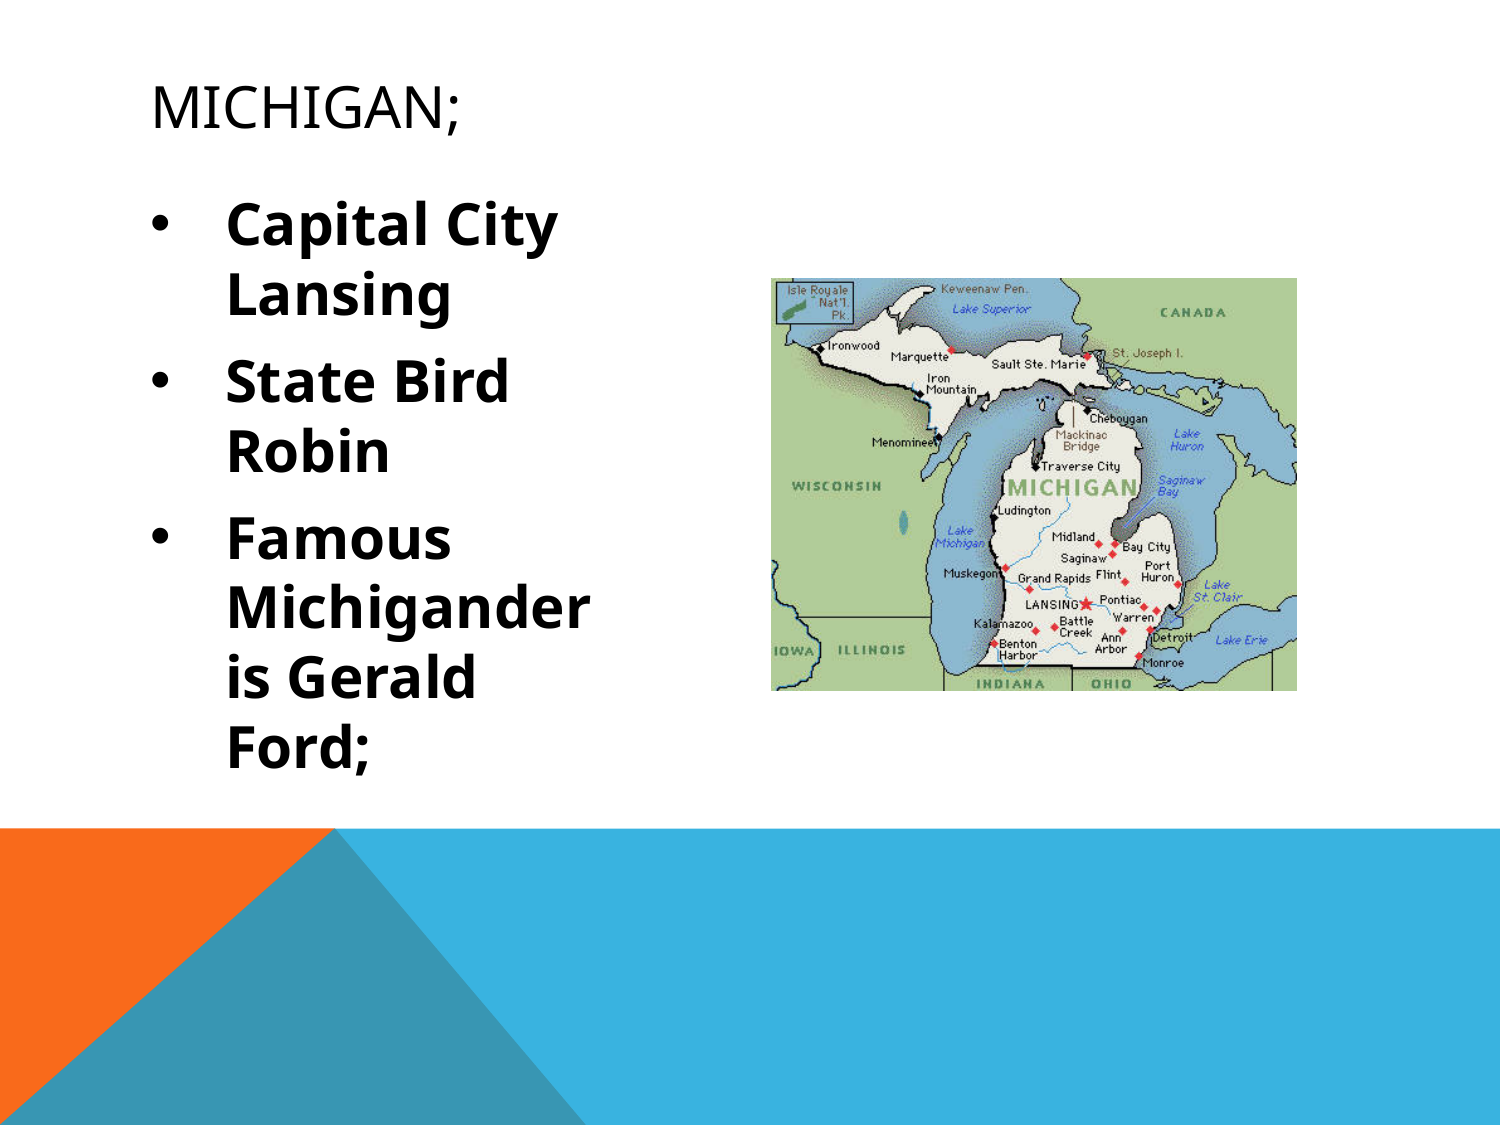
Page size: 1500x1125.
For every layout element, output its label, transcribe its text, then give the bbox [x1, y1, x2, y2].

list Capital City Lansing State Bird Robin Famous Michigander is Gerald Ford; [135, 179, 660, 789]
title Michigan; [135, 60, 1369, 150]
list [770, 278, 1297, 691]
